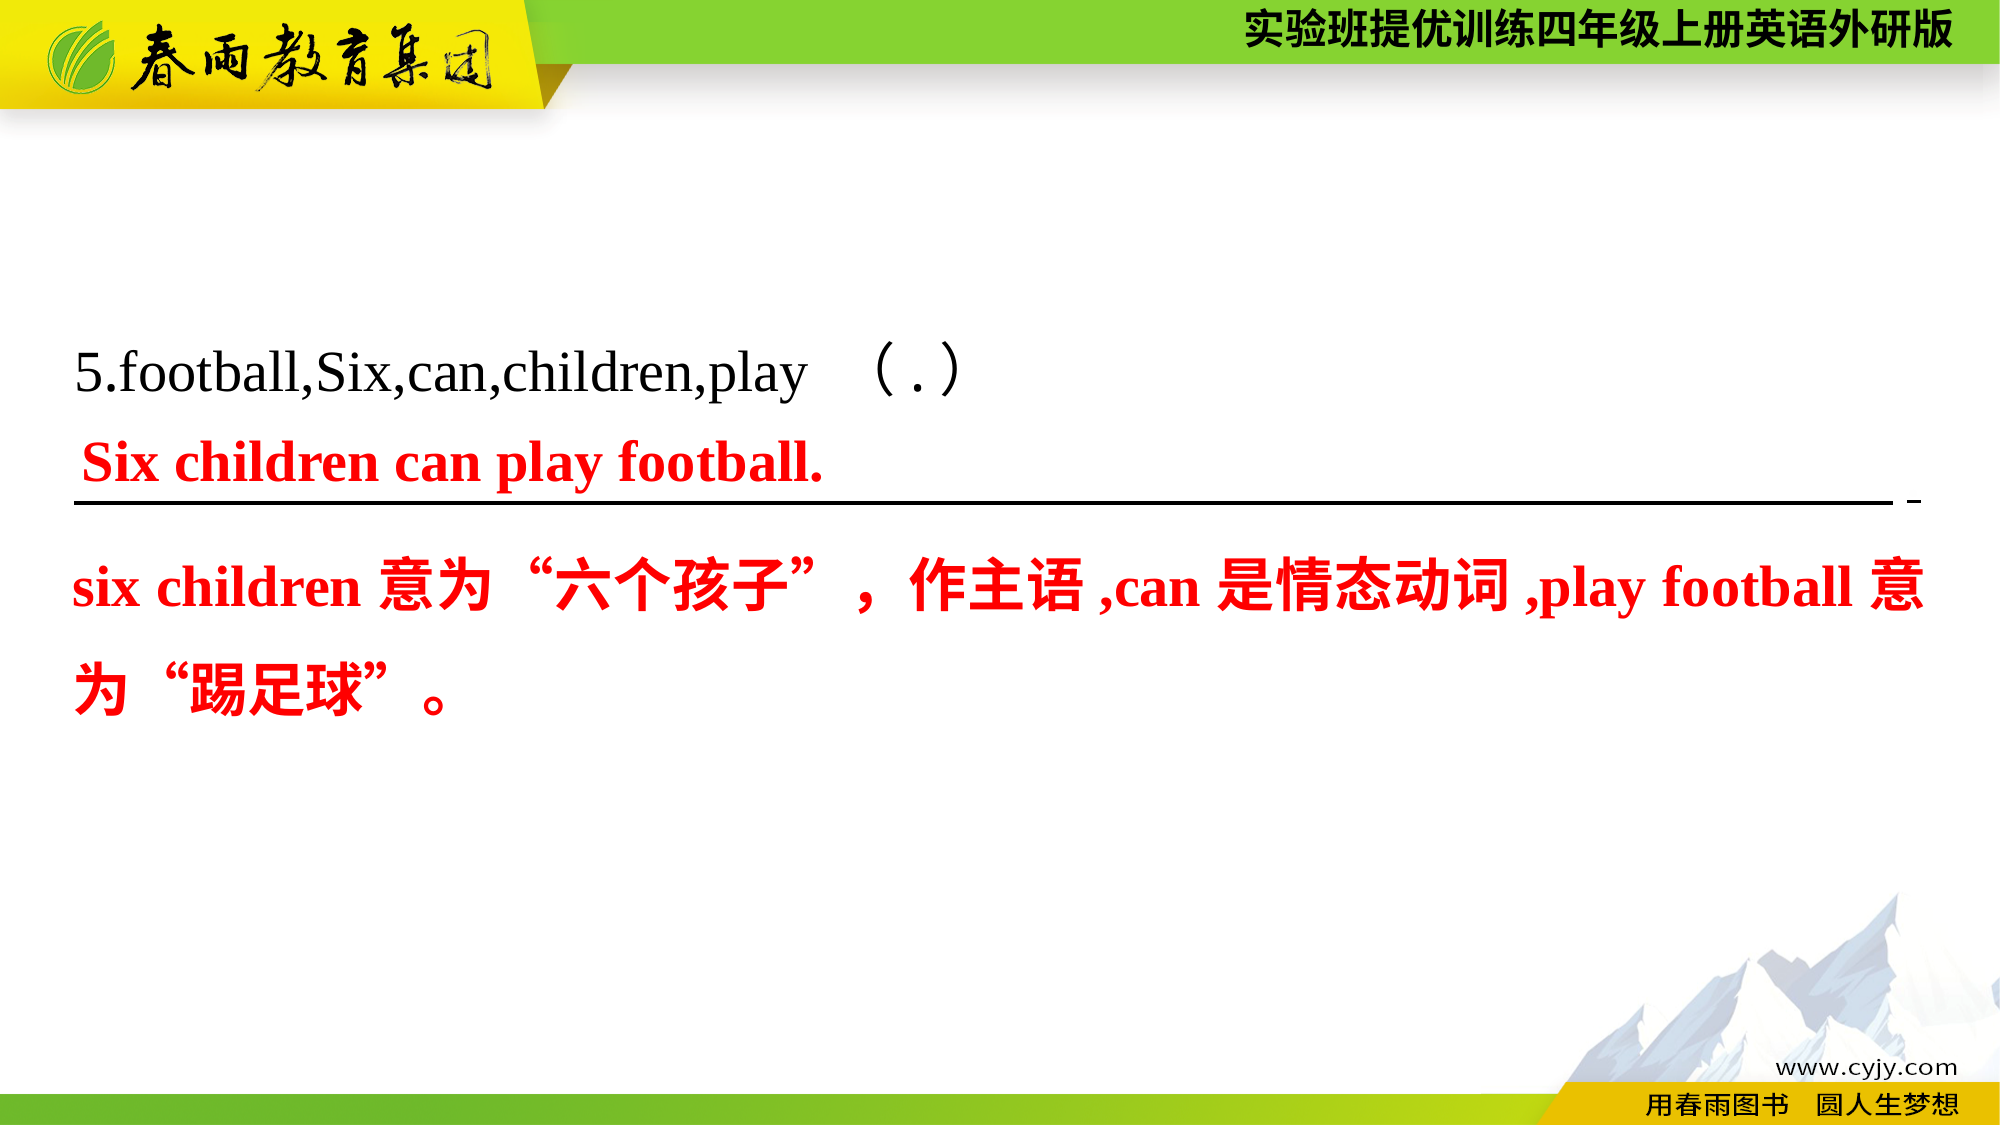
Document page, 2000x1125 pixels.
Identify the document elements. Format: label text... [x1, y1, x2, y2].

list 5.football,Six,can,children,play （.） . [59, 290, 1944, 505]
picture [0, 0, 2000, 1125]
text_box six children意为“六个孩子”，作主语,can是情态动词,play football意为“踢足球”。 [57, 505, 1942, 731]
text_box Six children can play football. [66, 380, 1951, 501]
